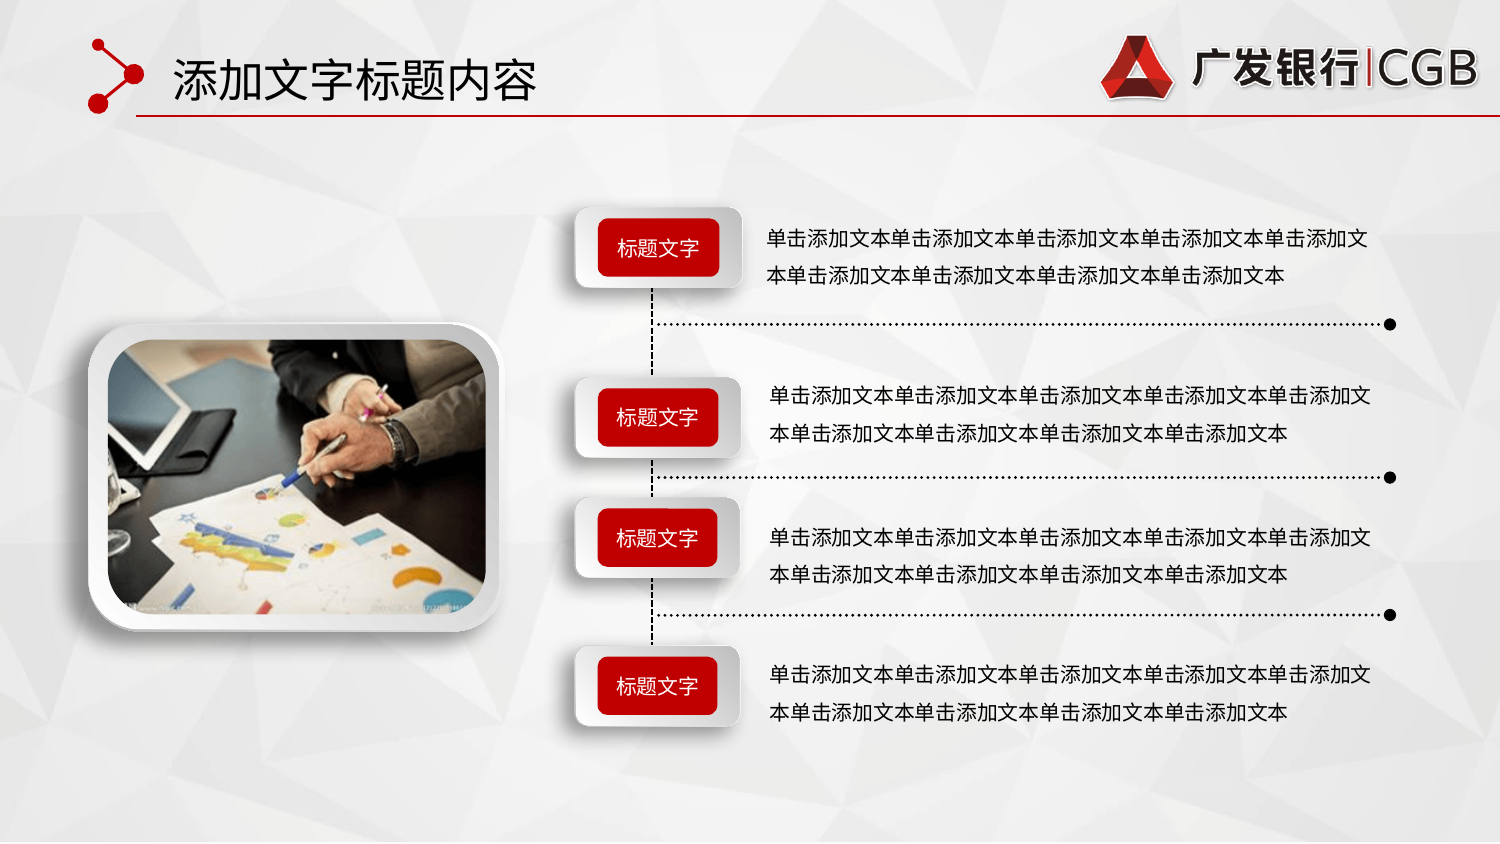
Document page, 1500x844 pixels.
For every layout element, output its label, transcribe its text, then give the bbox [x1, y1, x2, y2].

text_box 单击添加文本单击添加文本单击添加文本单击添加文本单击添加文本单击添加文本单击添加文本单击添加文本单击添加文本 [754, 207, 1390, 252]
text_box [574, 645, 741, 727]
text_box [88, 322, 506, 632]
picture [0, 0, 1500, 842]
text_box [651, 252, 1391, 703]
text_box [574, 376, 742, 459]
text_box 添加文字标题内容 [128, 46, 583, 113]
text_box 单击添加文本单击添加文本单击添加文本单击添加文本单击添加文本单击添加文本单击添加文本单击添加文本单击添加文本 [758, 710, 1390, 768]
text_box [574, 206, 744, 289]
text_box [574, 496, 741, 579]
